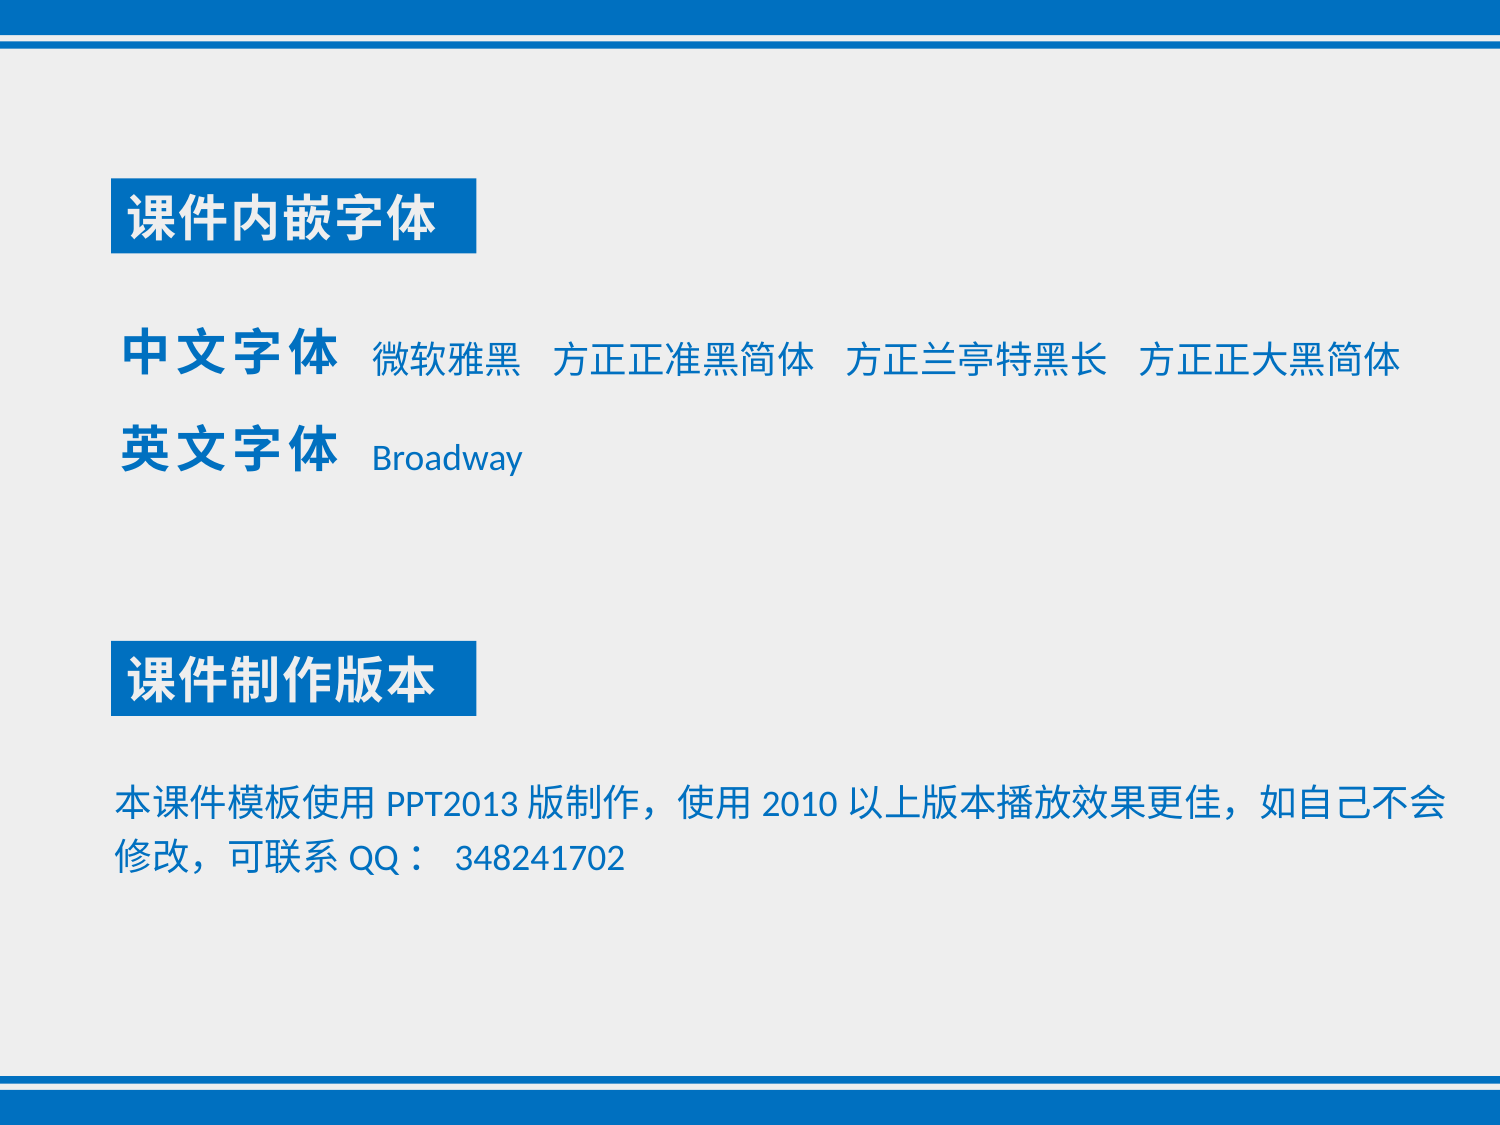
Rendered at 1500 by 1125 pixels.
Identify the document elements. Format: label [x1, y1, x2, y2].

text_box [100, 178, 1418, 487]
text_box [110, 640, 1451, 884]
